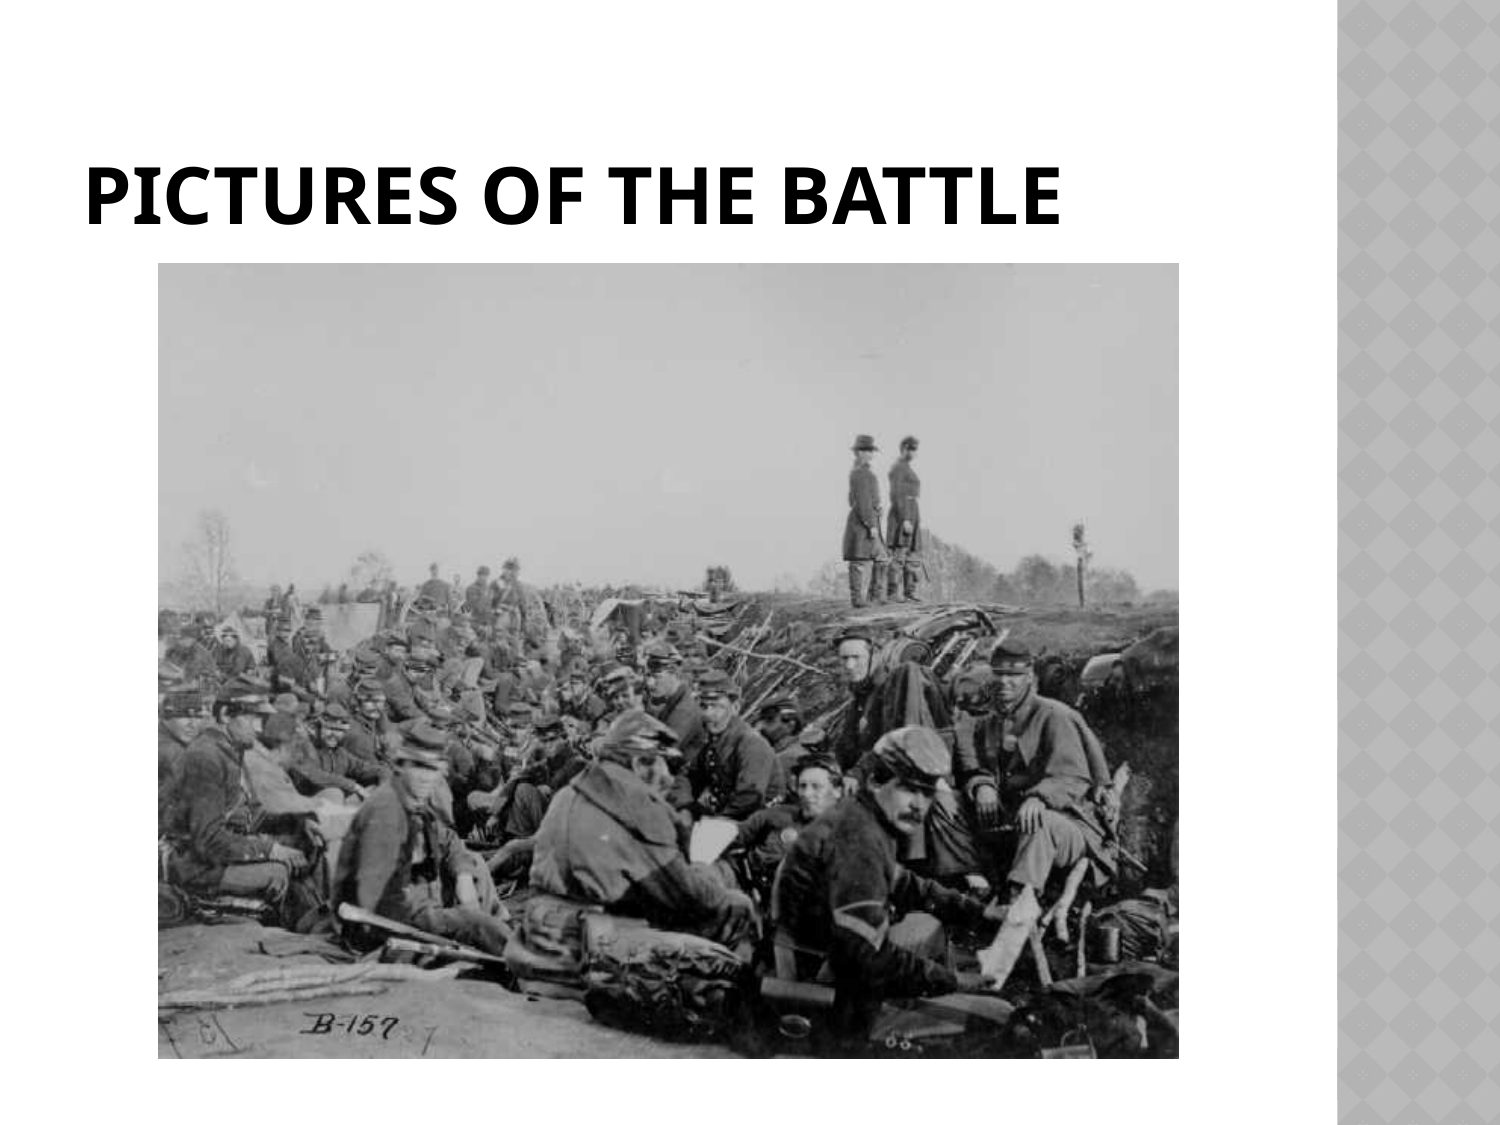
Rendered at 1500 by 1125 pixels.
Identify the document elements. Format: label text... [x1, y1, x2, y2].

title Pictures of The battle [75, 52, 1263, 240]
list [158, 263, 1180, 1060]
